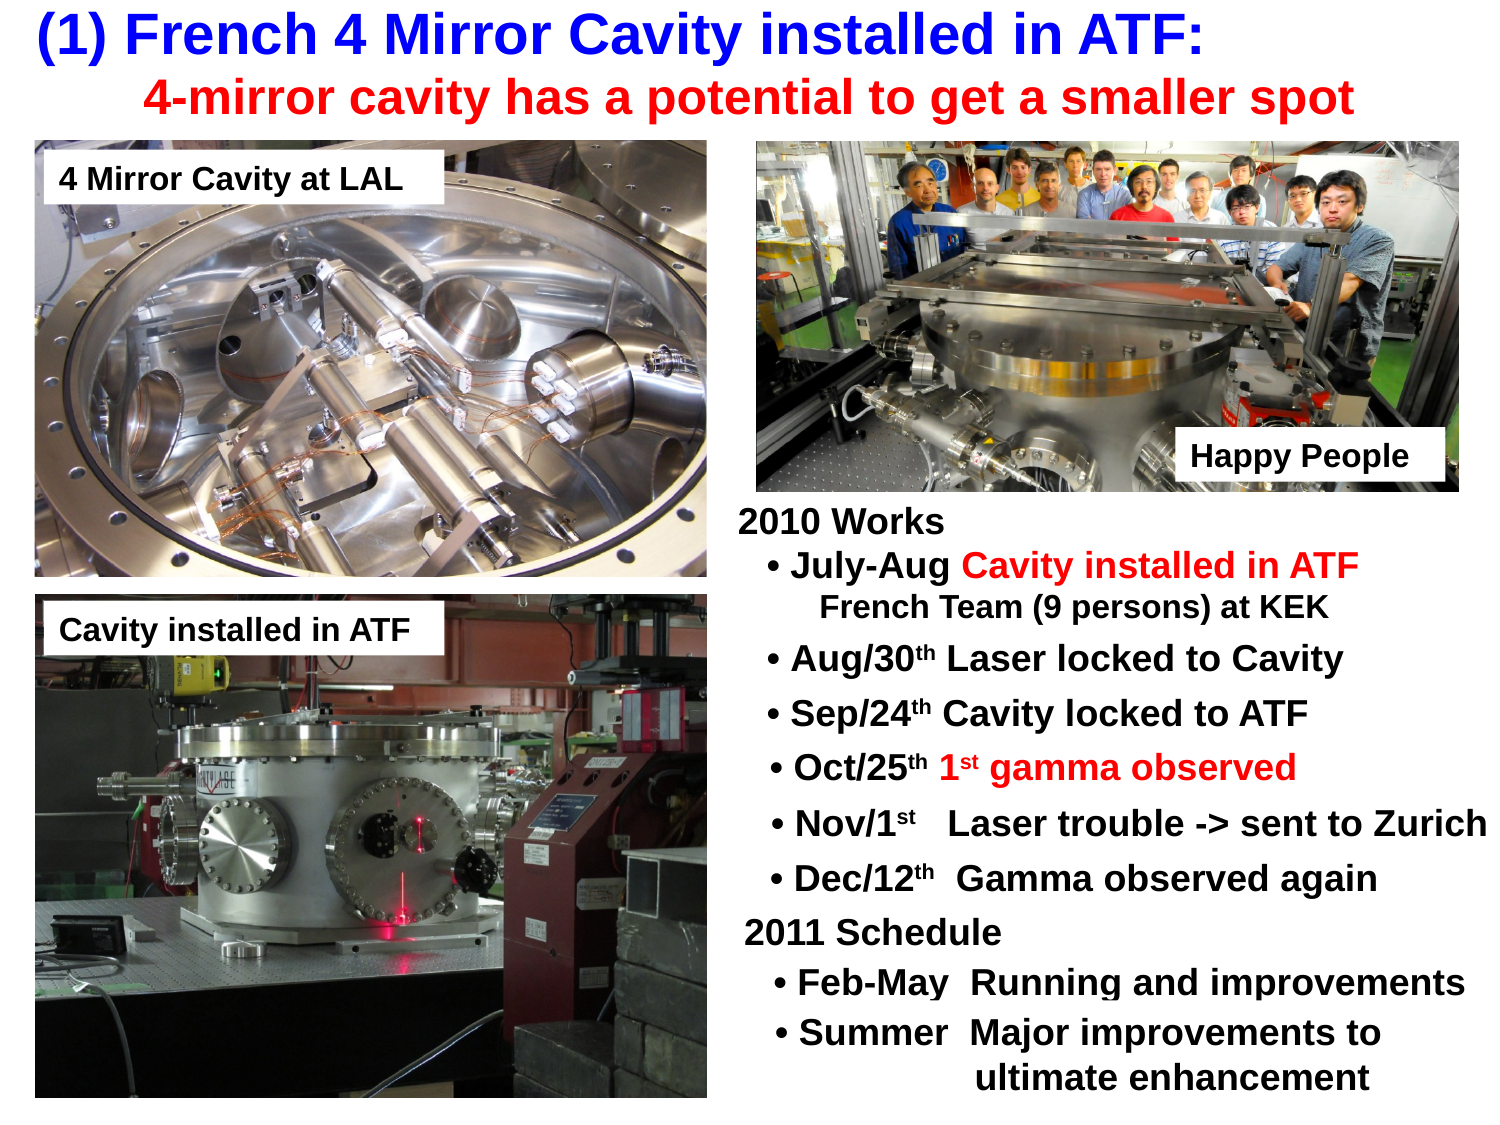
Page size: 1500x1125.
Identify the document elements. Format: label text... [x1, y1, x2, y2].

text_box 2011 Schedule [729, 900, 1500, 961]
text_box • Summer Major improvements to ultimate enhancement [760, 1000, 1500, 1106]
picture [755, 141, 1459, 492]
text_box • Nov/1st Laser trouble -> sent to Zurich [756, 791, 1500, 846]
text_box 2010 Works [723, 489, 1500, 550]
text_box • July-Aug Cavity installed in ATF French Team (9 persons) at KEK [752, 550, 1500, 626]
picture [34, 140, 707, 577]
text_box • Dec/12th Gamma observed again [755, 846, 1500, 907]
text_box • Feb-May Running and improvements [758, 950, 1500, 1011]
text_box (1) French 4 Mirror Cavity installed in ATF: 4-mirror cavity has a potential to get a smaller spot [22, 0, 1500, 215]
text_box • Sep/24th Cavity locked to ATF [752, 681, 1500, 742]
picture [35, 593, 707, 1098]
text_box • Oct/25th 1st gamma observed [754, 735, 1500, 796]
text_box • Aug/30th Laser locked to Cavity [752, 626, 1500, 681]
